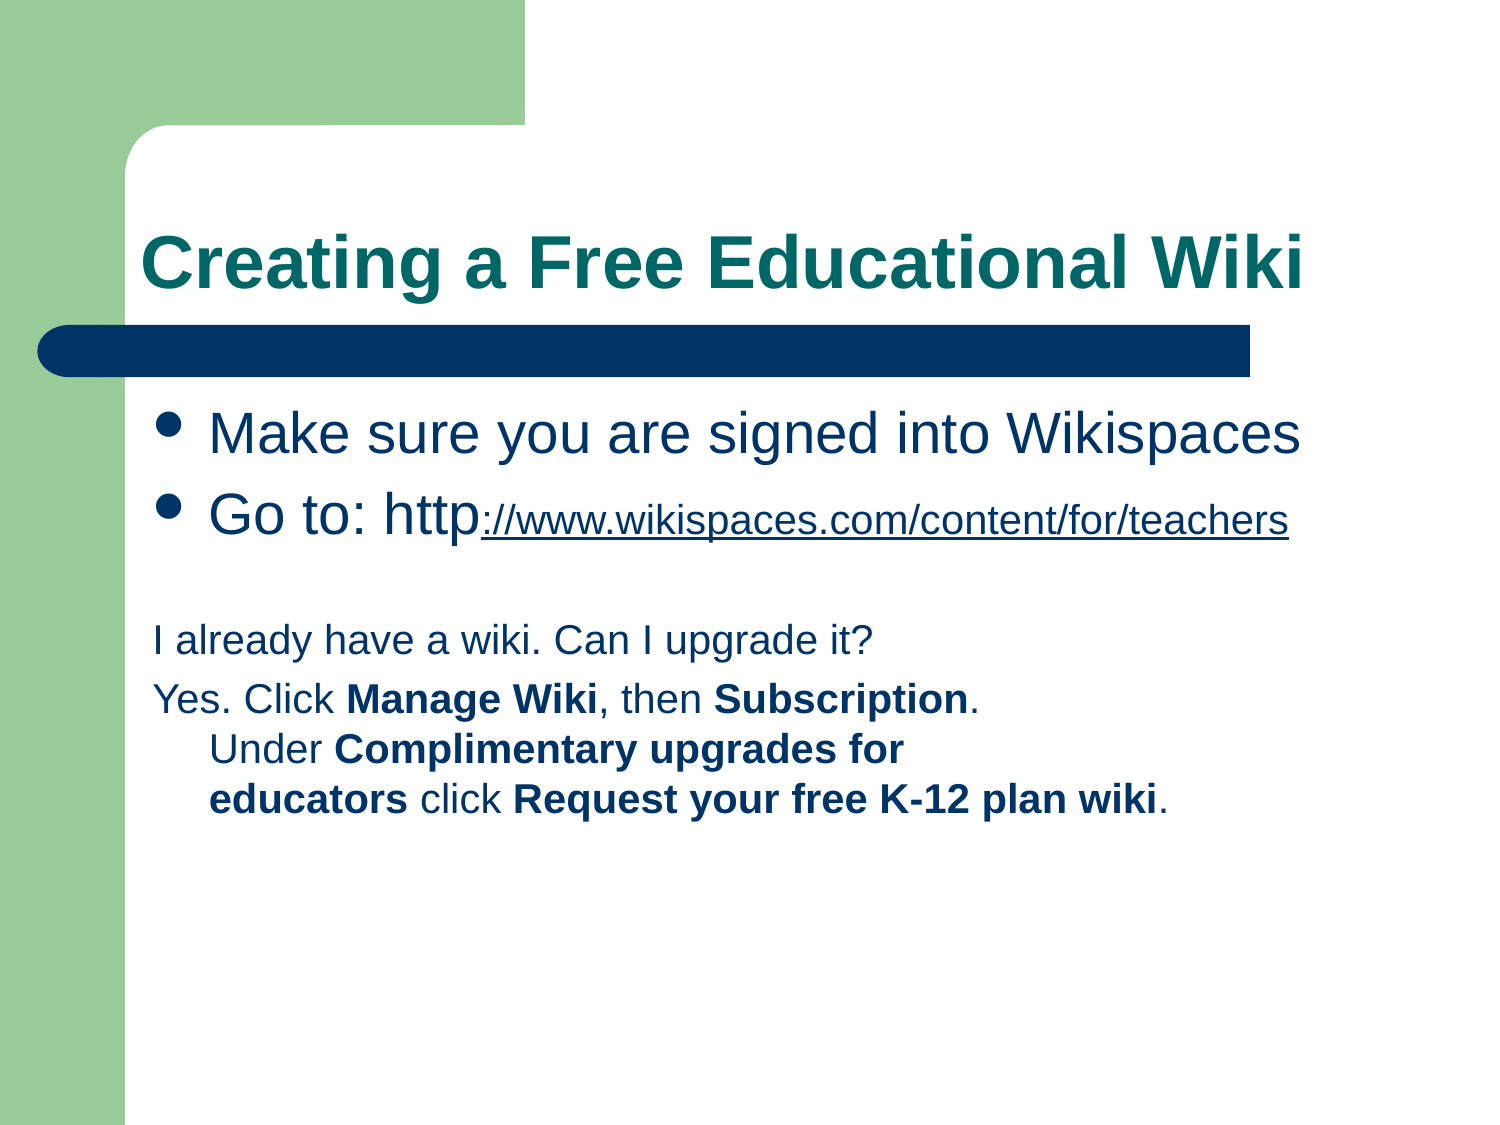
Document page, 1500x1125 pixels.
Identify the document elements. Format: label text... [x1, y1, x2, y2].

list Make sure you are signed into Wikispaces Go to: http://www.wikispaces.com/content/for/teachers I already have a wiki. Can I upgrade it? Yes. Click Manage Wiki, then Subscription. Under Complimentary upgrades for educators click Request your free K-12 plan wiki. [137, 387, 1400, 999]
title Creating a Free Educational Wiki [124, 124, 1426, 313]
